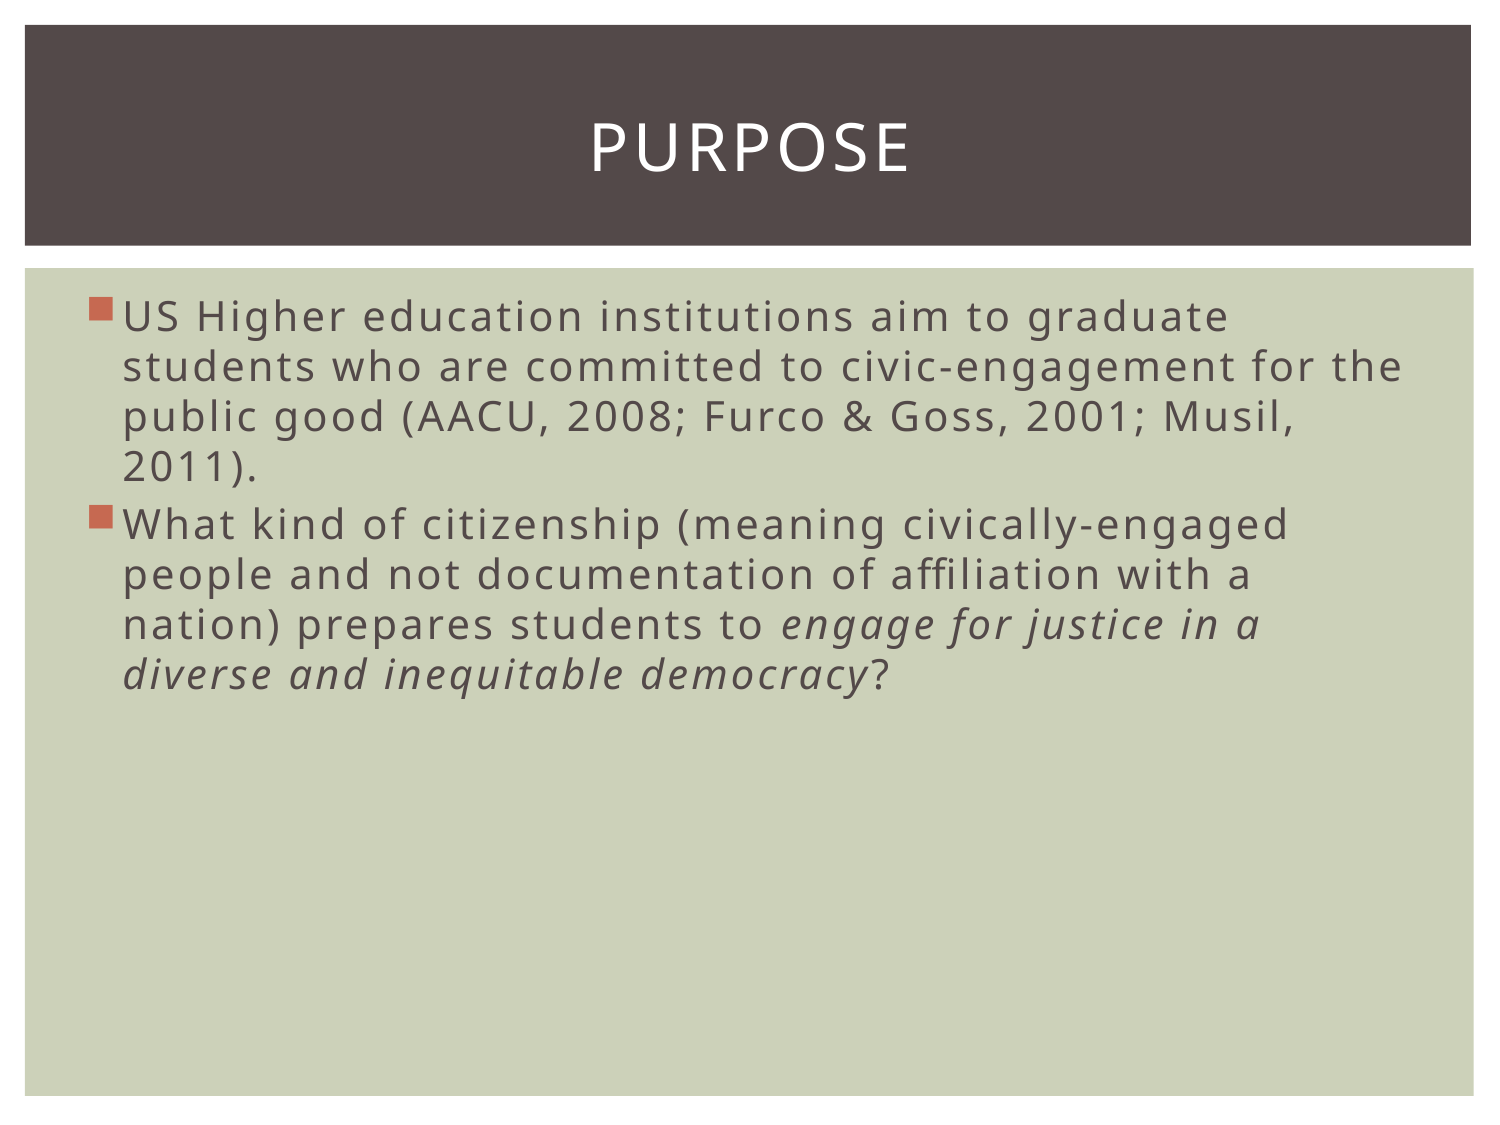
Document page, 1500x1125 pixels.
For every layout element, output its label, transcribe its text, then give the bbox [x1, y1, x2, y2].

list US Higher education institutions aim to graduate students who are committed to civic-engagement for the public good (AACU, 2008; Furco & Goss, 2001; Musil, 2011). What kind of citizenship (meaning civically-engaged people and not documentation of affiliation with a nation) prepares students to engage for justice in a diverse and inequitable democracy? [62, 281, 1442, 1005]
title Purpose [62, 58, 1438, 232]
